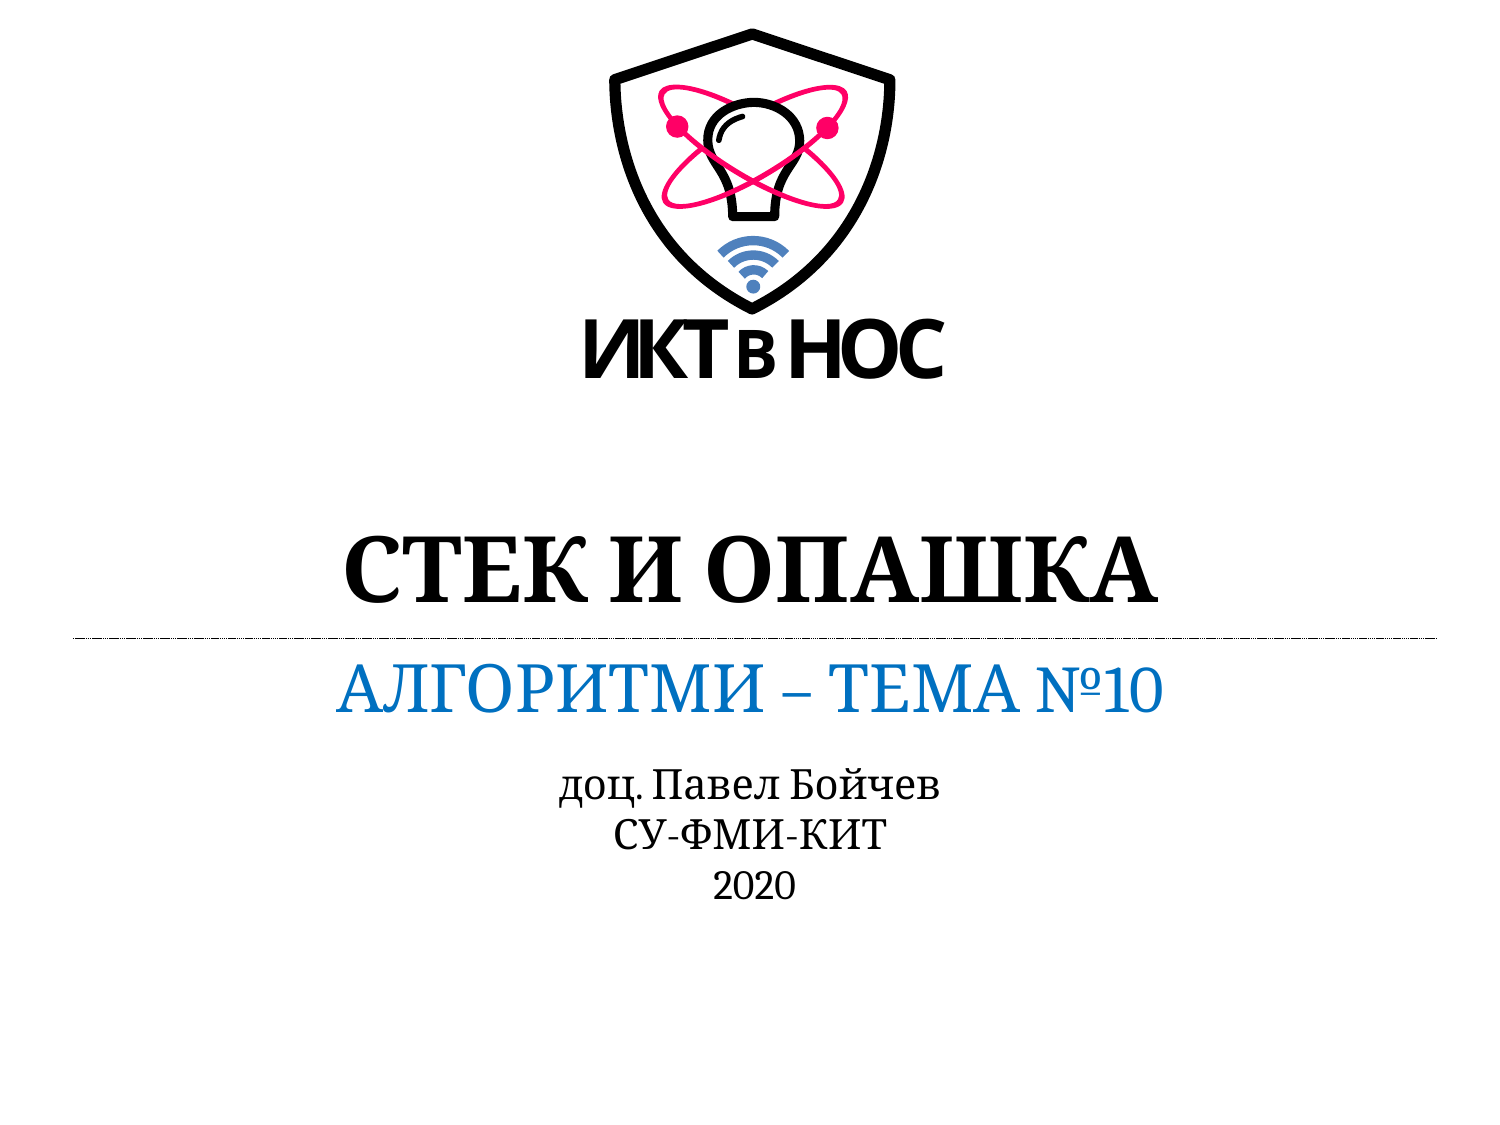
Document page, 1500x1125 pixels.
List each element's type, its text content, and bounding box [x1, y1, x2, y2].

subtitle Алгоритми – тема №10 [0, 635, 1500, 754]
title Стек и опашка [0, 384, 1500, 632]
